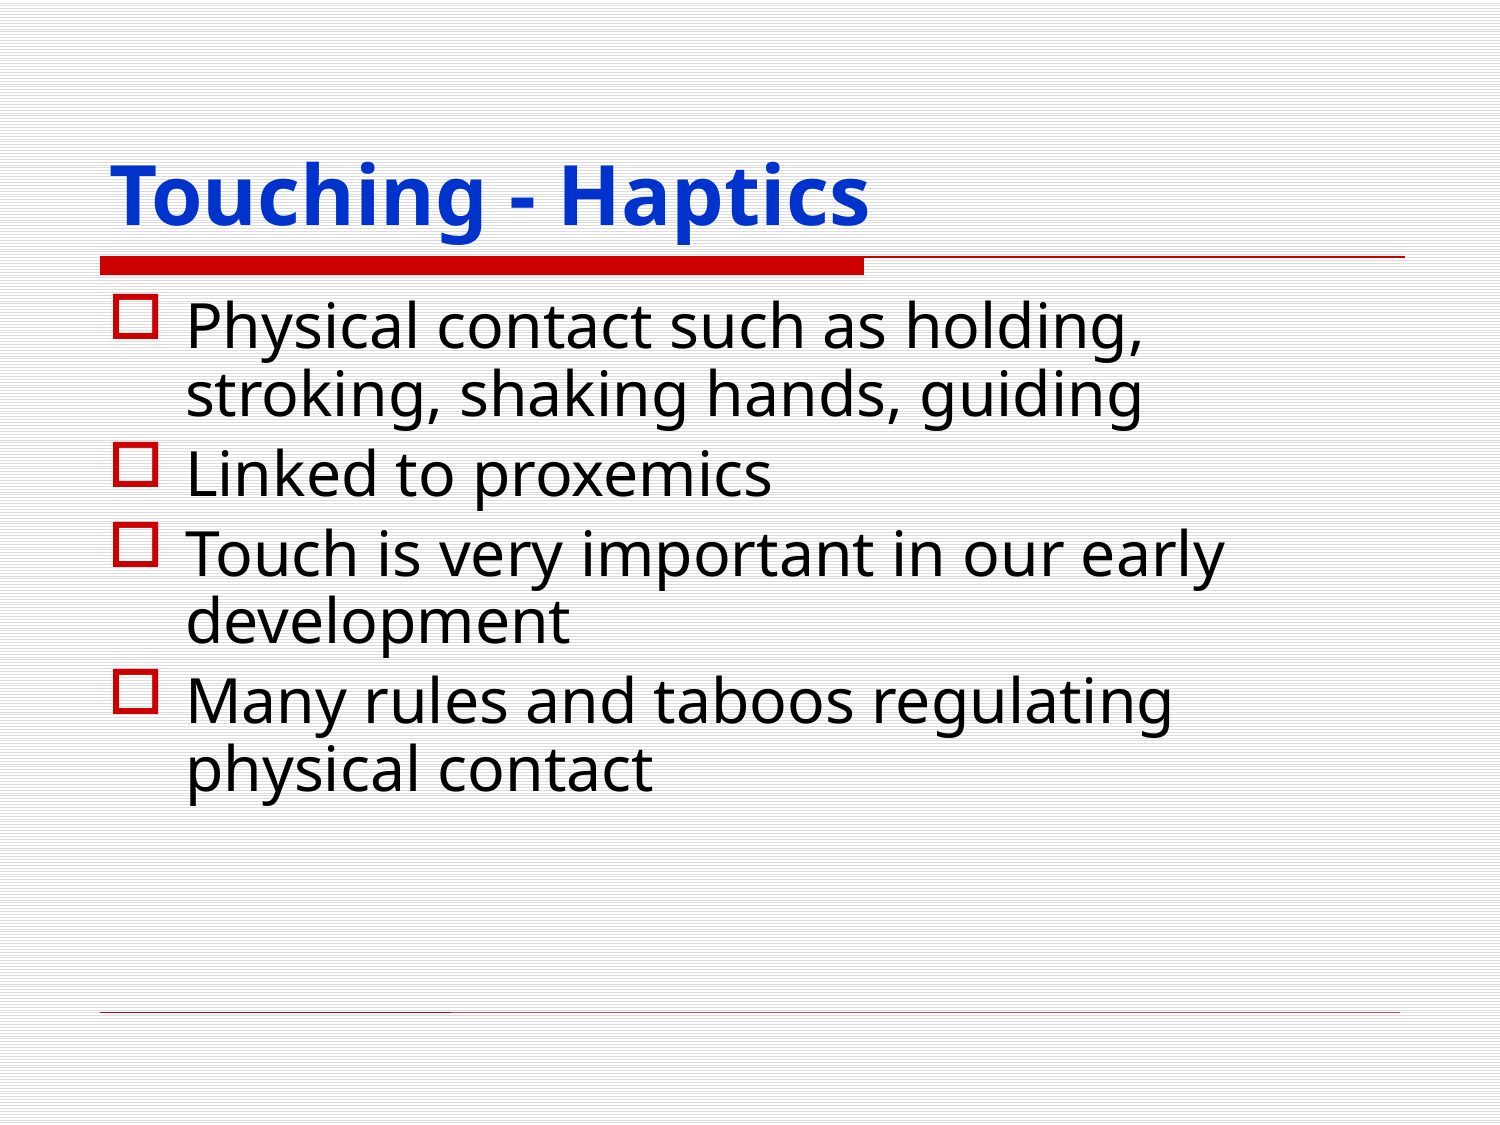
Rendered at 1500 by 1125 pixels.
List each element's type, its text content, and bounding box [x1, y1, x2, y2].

title Touching - Haptics [93, 49, 1407, 250]
list Physical contact such as holding, stroking, shaking hands, guiding Linked to proxemics Touch is very important in our early development Many rules and taboos regulating physical contact [92, 287, 1406, 988]
